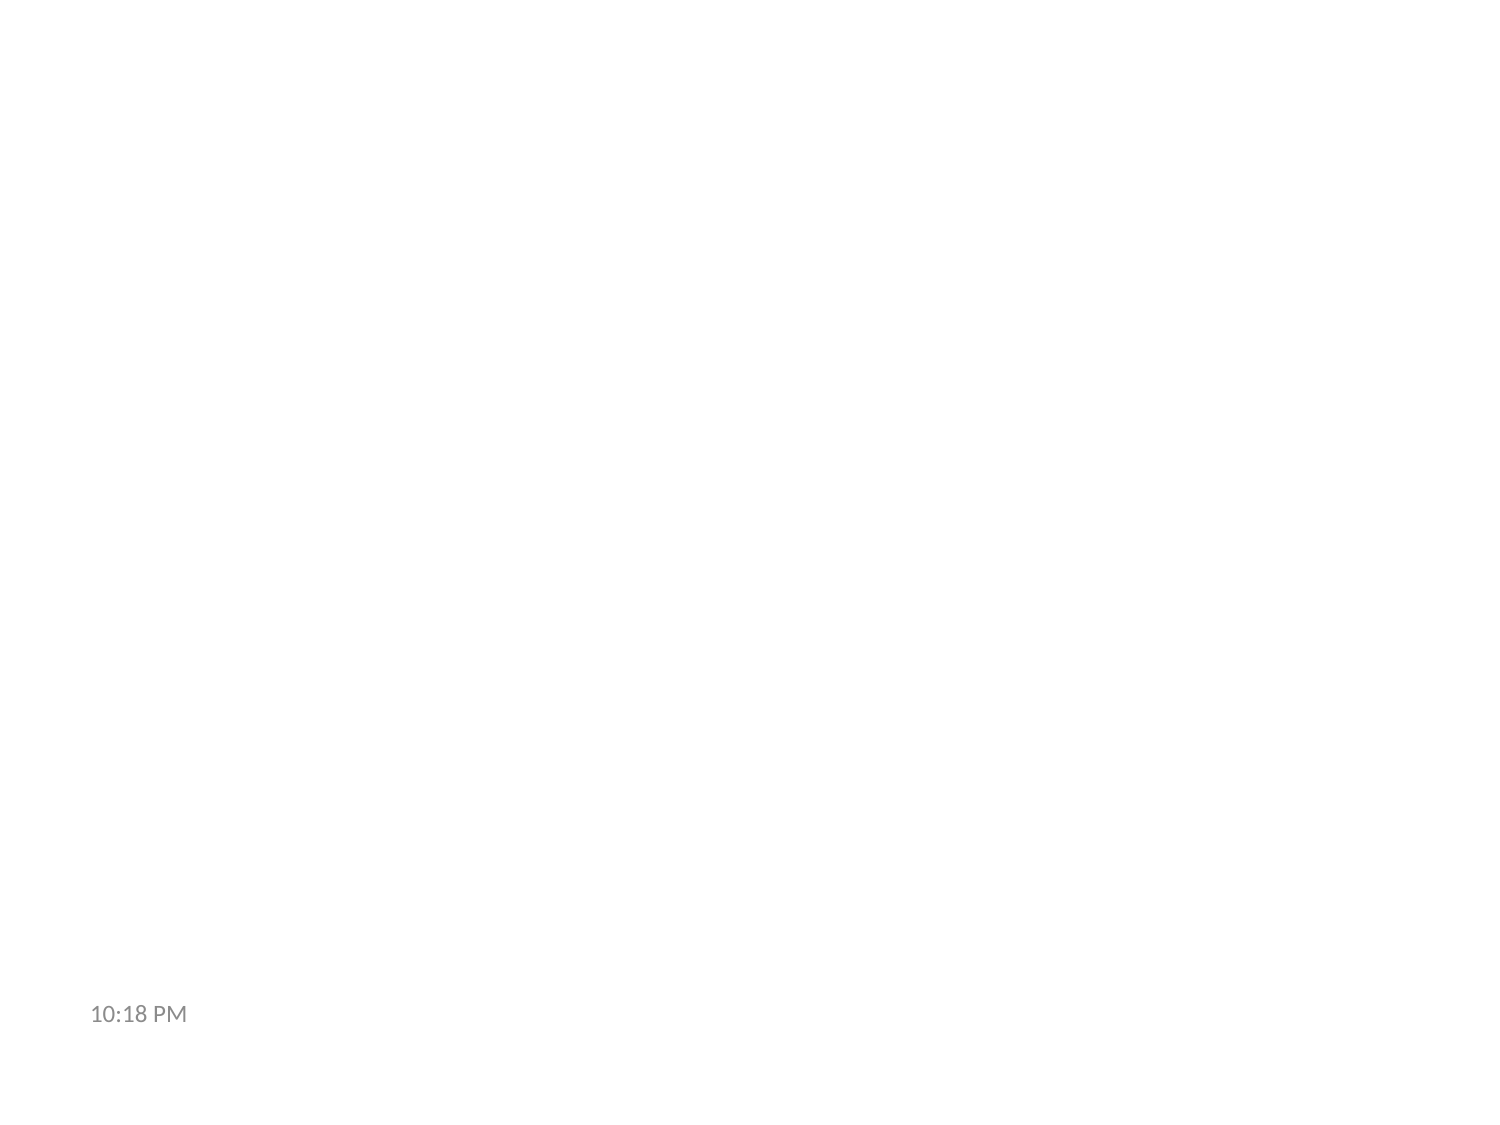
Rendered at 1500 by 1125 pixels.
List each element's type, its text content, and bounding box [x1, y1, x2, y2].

text_box 3:35 PM [75, 982, 425, 1043]
